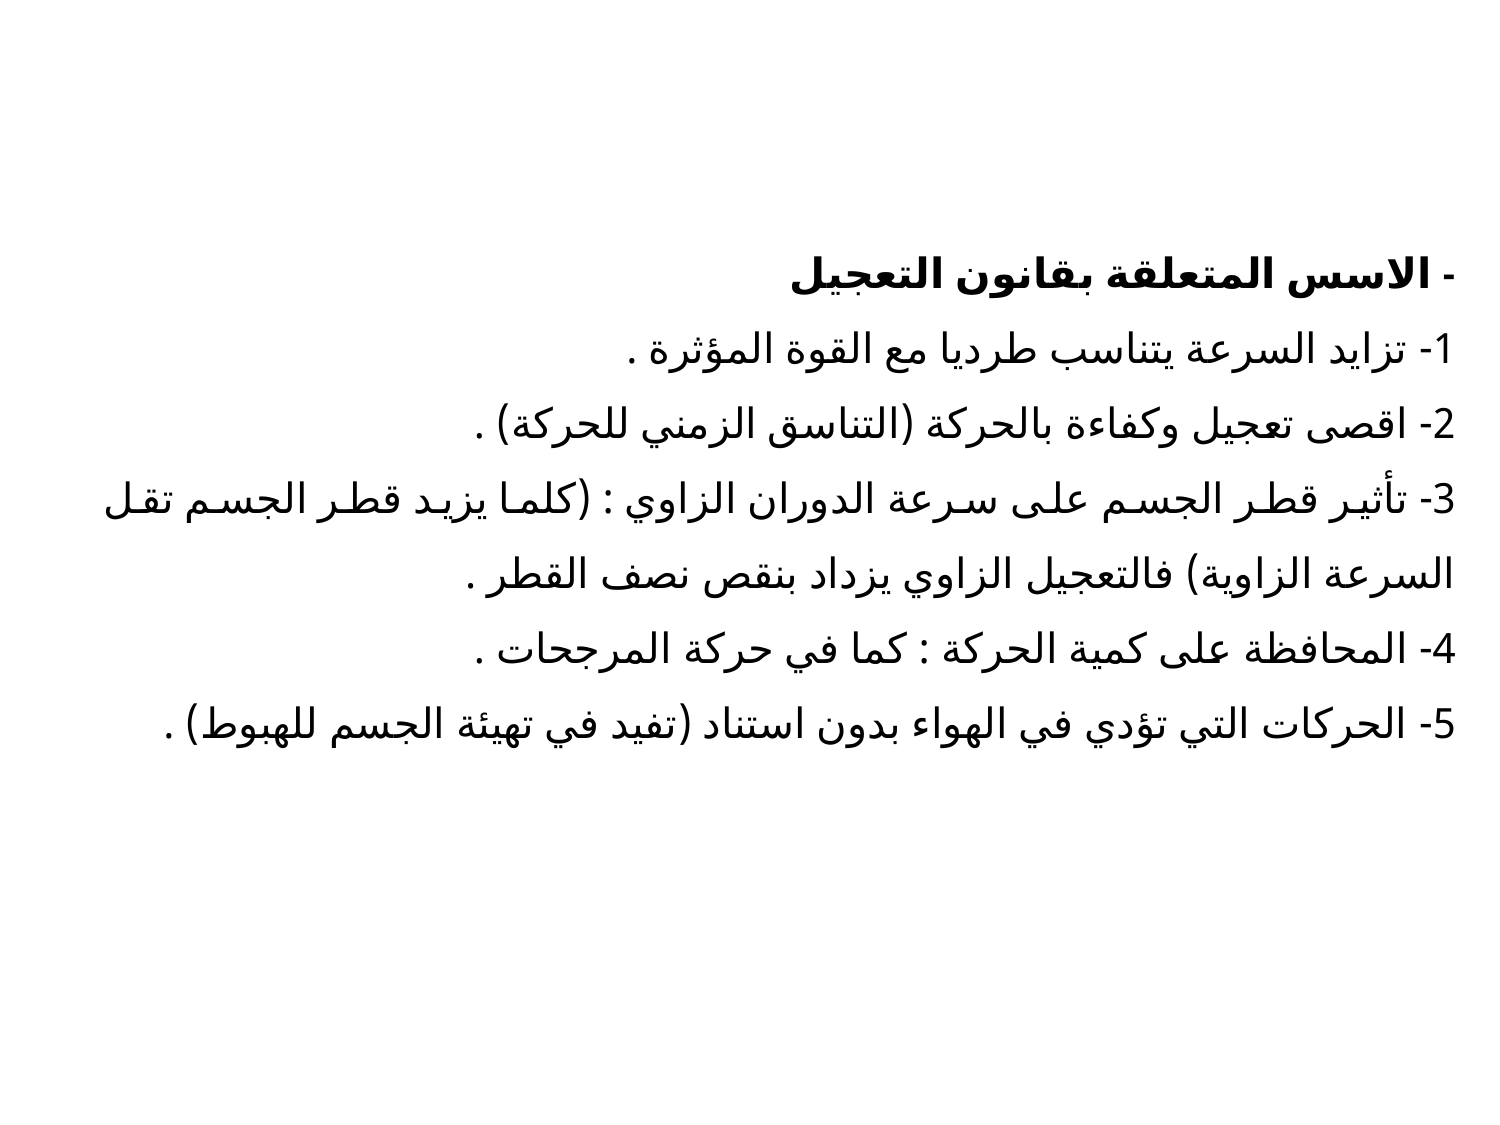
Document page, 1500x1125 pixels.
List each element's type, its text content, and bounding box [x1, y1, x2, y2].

text_box - الاسس المتعلقة بقانون التعجيل 1- تزايد السرعة يتناسب طرديا مع القوة المؤثرة . 2- اقصى تعجيل وكفاءة بالحركة (التناسق الزمني للحركة) . 3- تأثير قطر الجسم على سرعة الدوران الزاوي : (كلما يزيد قطر الجسم تقل السرعة الزاوية) فالتعجيل الزاوي يزداد بنقص نصف القطر . 4- المحافظة على كمية الحركة : كما في حركة المرجحات . 5- الحركات التي تؤدي في الهواء بدون استناد (تفيد في تهيئة الجسم للهبوط) . [88, 214, 1471, 822]
